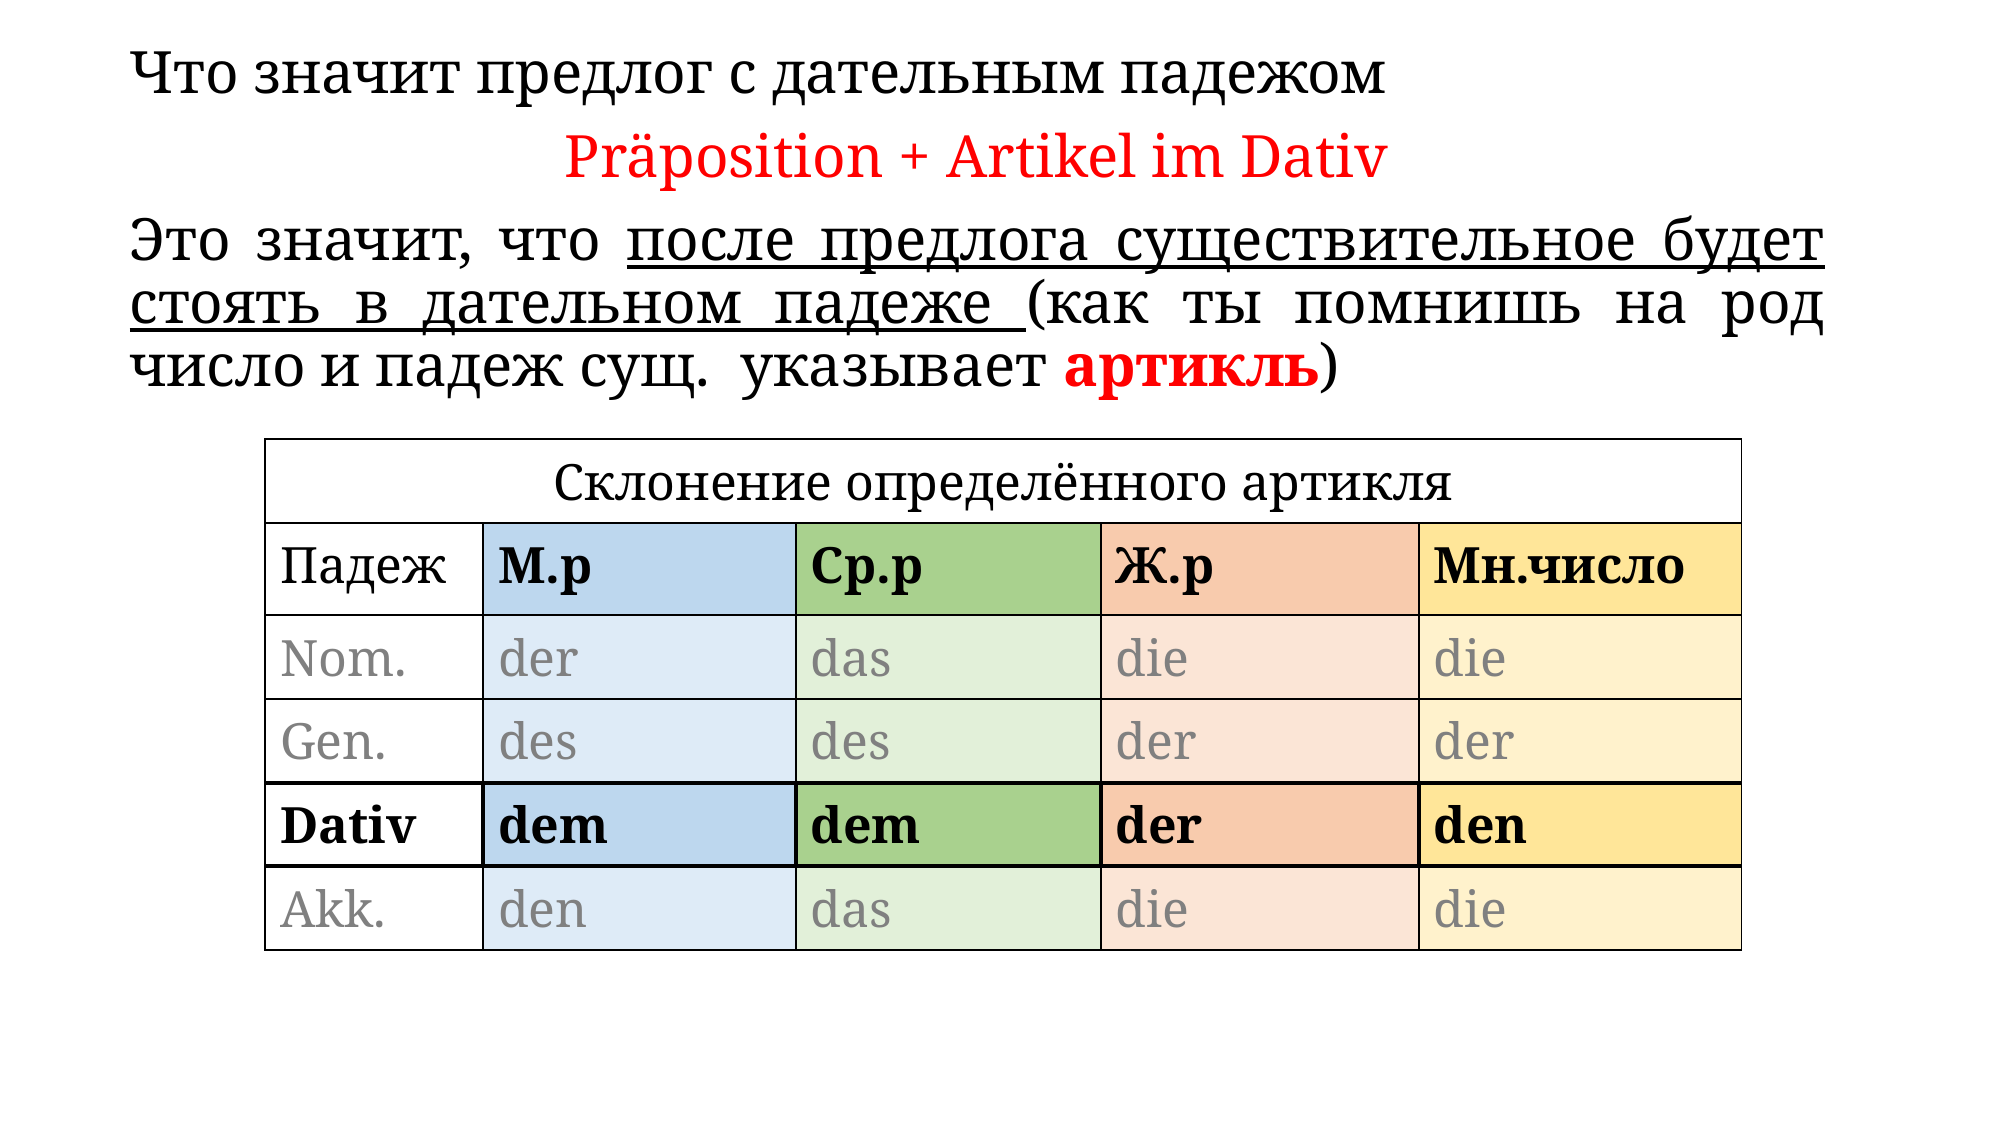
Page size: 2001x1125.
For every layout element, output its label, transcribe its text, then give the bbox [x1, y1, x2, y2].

table_cell die [1420, 868, 1741, 949]
table_cell Nom. [266, 616, 482, 698]
table_cell das [797, 868, 1100, 949]
table_cell der [1103, 785, 1417, 864]
table_header Склонение определённого артикля [266, 440, 1741, 522]
table_cell Мн.число [1420, 524, 1741, 614]
table_cell der [484, 616, 795, 698]
table_cell Dativ [266, 785, 481, 864]
table_cell das [797, 616, 1100, 698]
table_cell des [797, 700, 1100, 781]
table_cell Ср.р [797, 524, 1100, 614]
table_cell den [484, 868, 795, 949]
table_cell die [1102, 616, 1418, 698]
table_cell der [1102, 700, 1418, 781]
table_cell die [1102, 868, 1418, 949]
list Что значит предлог с дательным падежом Präposition + Artikel im Dativ Это значит, что после предлога существительное будет стоять в дательном падеже (как ты помнишь на род число и падеж сущ. указывает артикль) [114, 35, 1840, 935]
table_cell М.р [484, 524, 795, 614]
table_cell Akk. [266, 868, 482, 949]
table_cell dem [798, 785, 1099, 864]
table_cell die [1420, 616, 1741, 698]
table_cell den [1421, 785, 1741, 864]
table_cell des [484, 700, 795, 781]
table_cell Gen. [266, 700, 482, 781]
table_cell Падеж [266, 524, 482, 614]
table_cell der [1420, 700, 1741, 781]
table_cell Ж.р [1102, 524, 1418, 614]
table_cell dem [485, 785, 794, 864]
